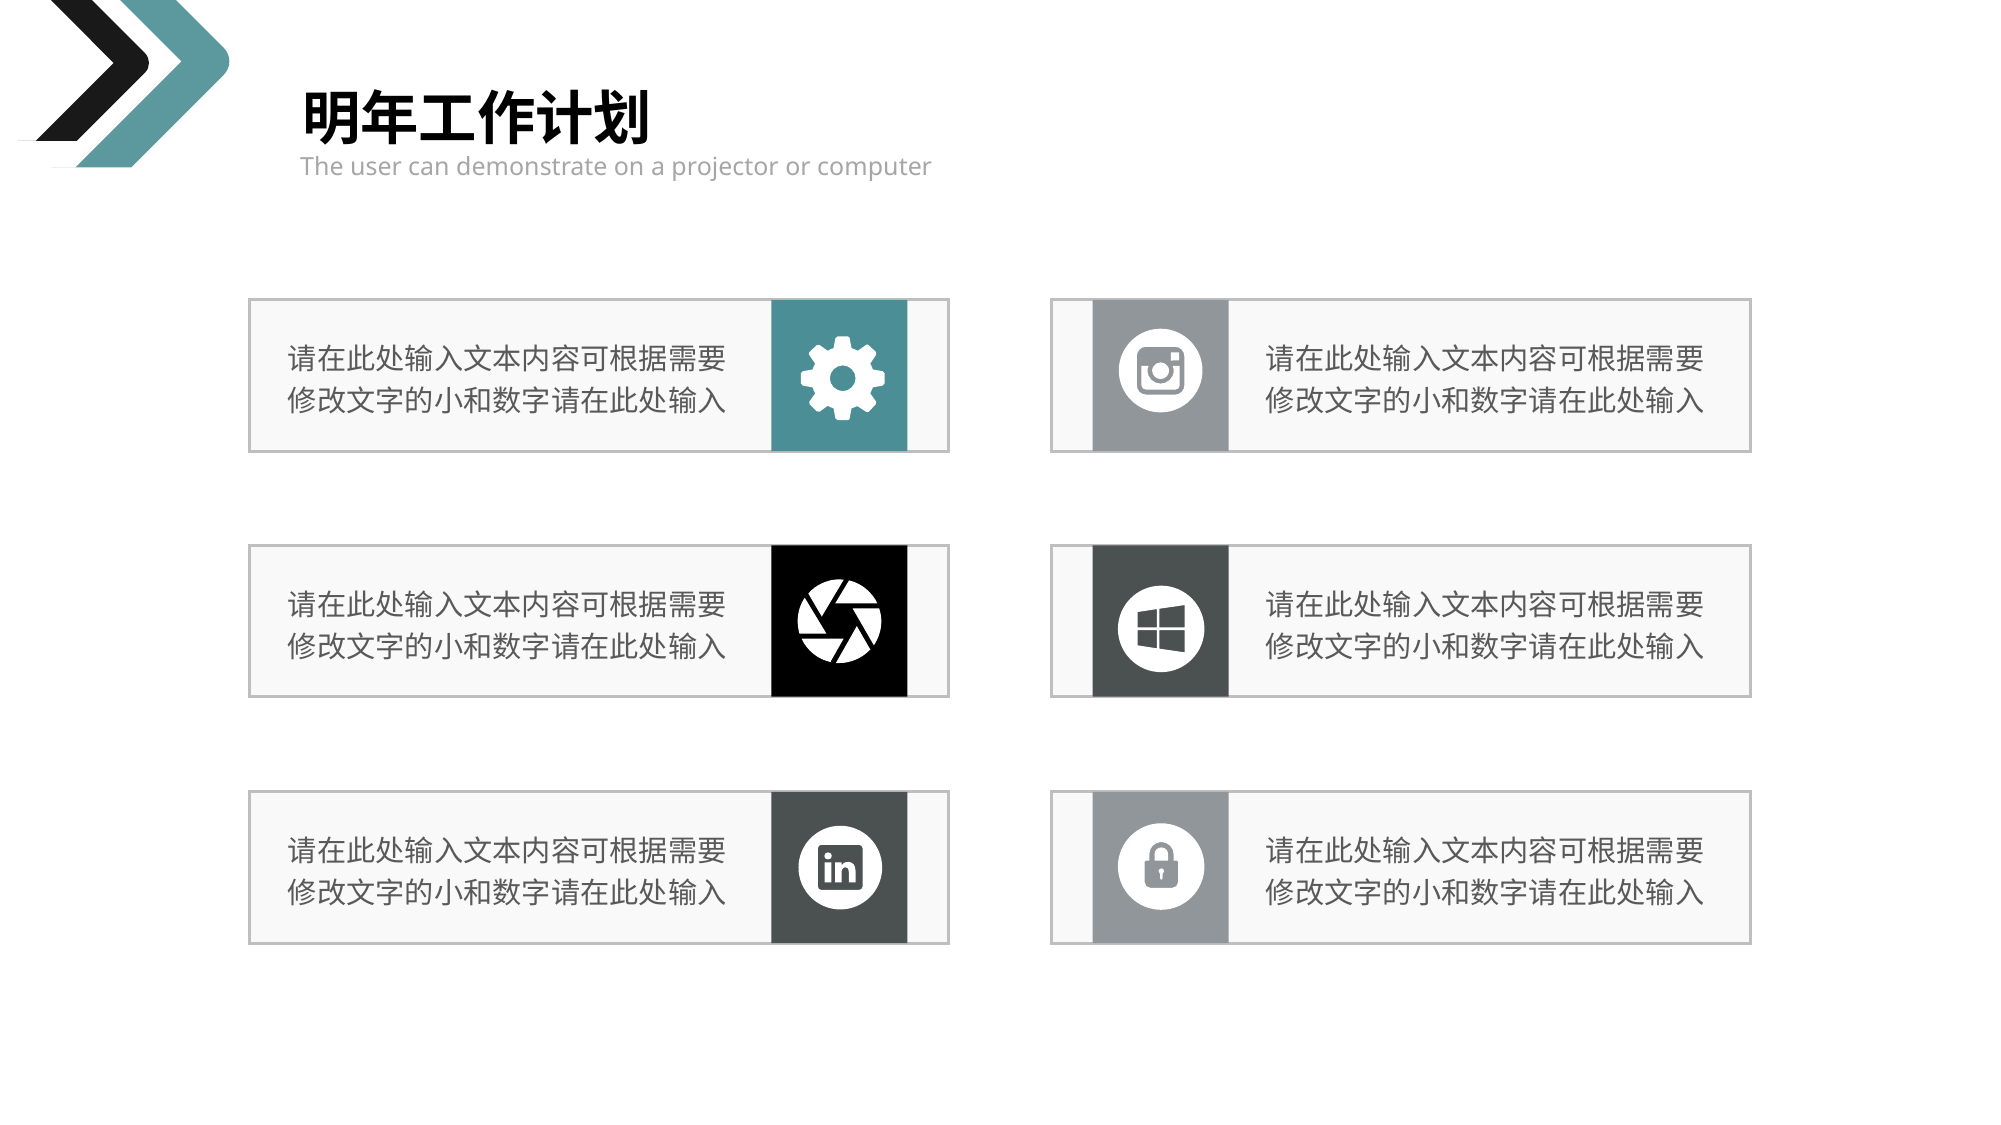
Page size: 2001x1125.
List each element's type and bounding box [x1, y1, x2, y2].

text_box [51, 0, 231, 169]
text_box [17, 0, 151, 142]
text_box [249, 299, 1751, 944]
text_box [285, 73, 1116, 189]
